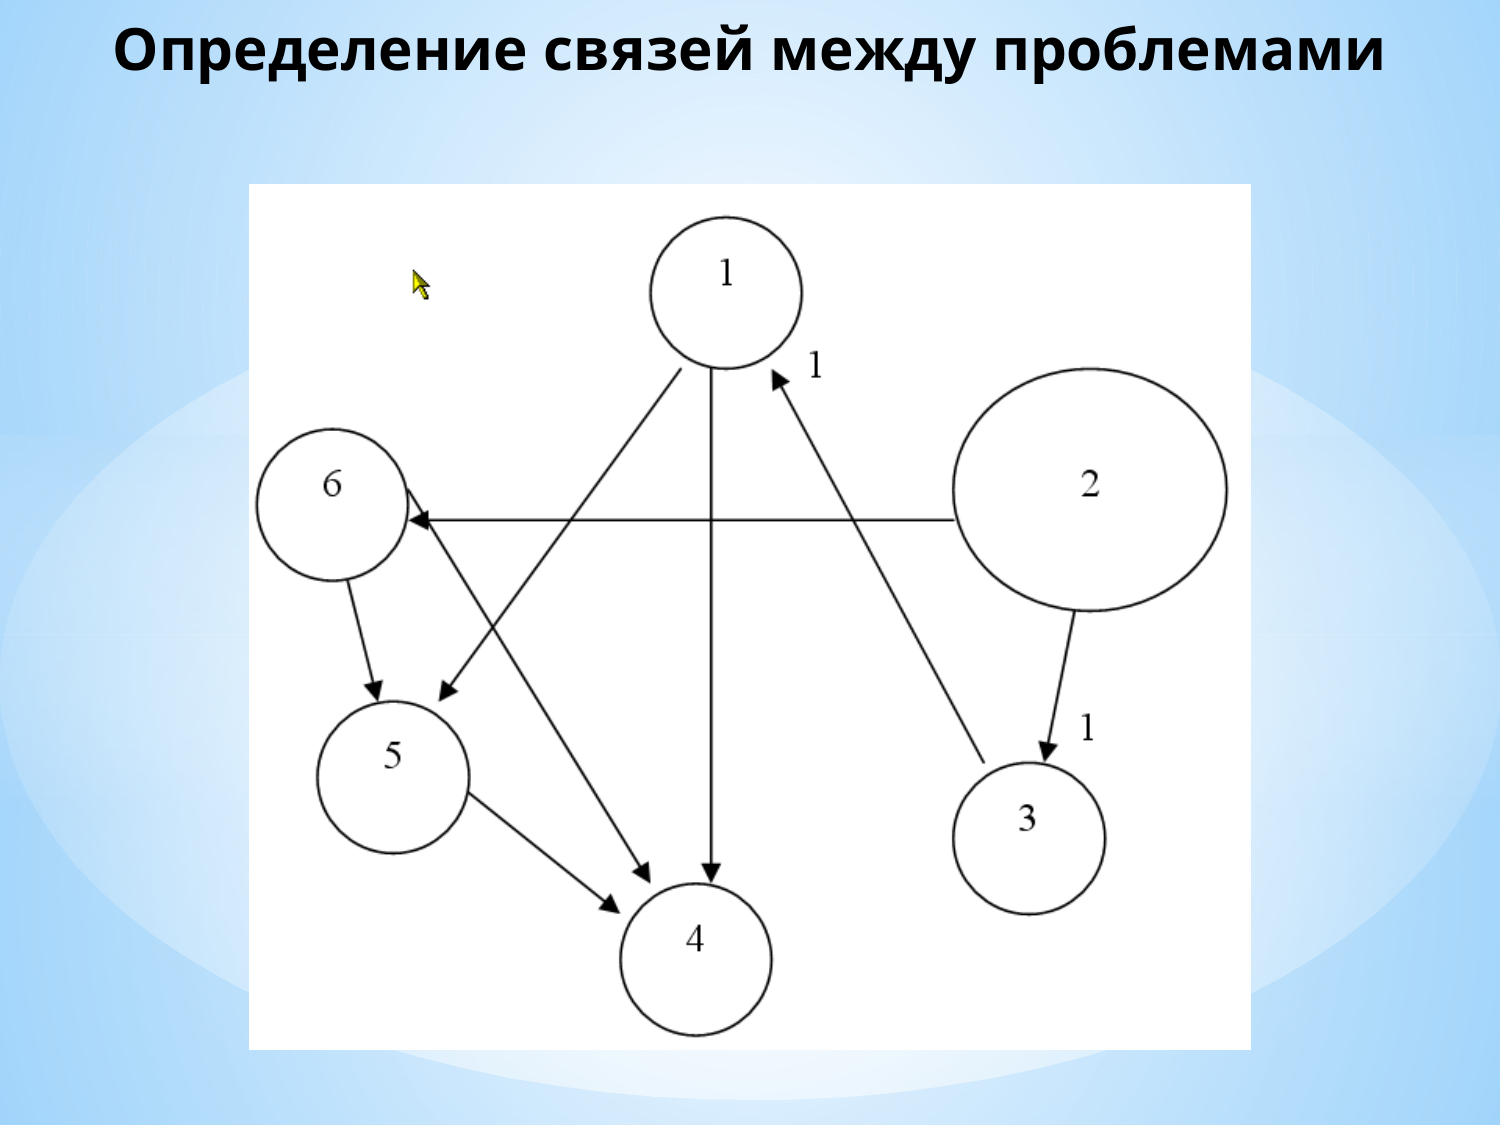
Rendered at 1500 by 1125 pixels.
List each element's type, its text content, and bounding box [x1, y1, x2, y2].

picture [248, 184, 1251, 1051]
text_box Определение связей между проблемами [0, 4, 1500, 90]
